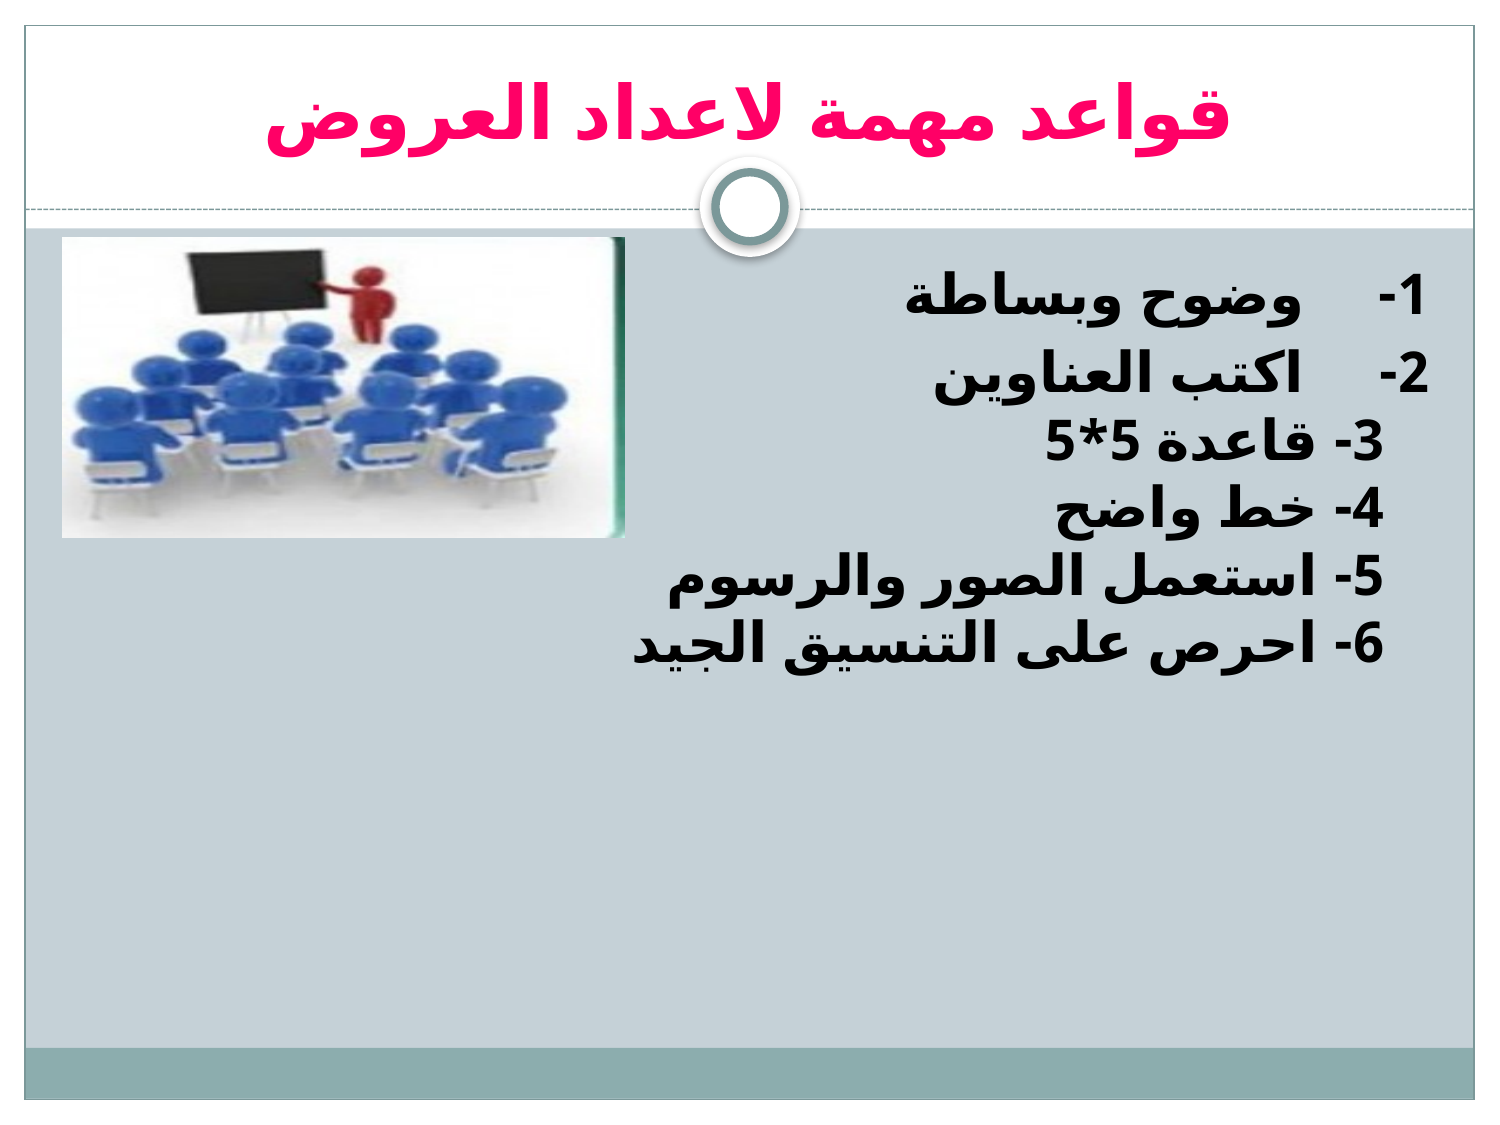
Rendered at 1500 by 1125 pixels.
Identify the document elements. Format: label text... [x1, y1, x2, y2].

list 1- وضوح وبساطة 2- اكتب العناوين 3- قاعدة 5*5 4- خط واضح 5- استعمل الصور والرسوم 6- احرص على التنسيق الجيد [49, 250, 1445, 1001]
picture [62, 237, 626, 538]
title قواعد مهمة لاعداد العروض [49, 37, 1450, 162]
